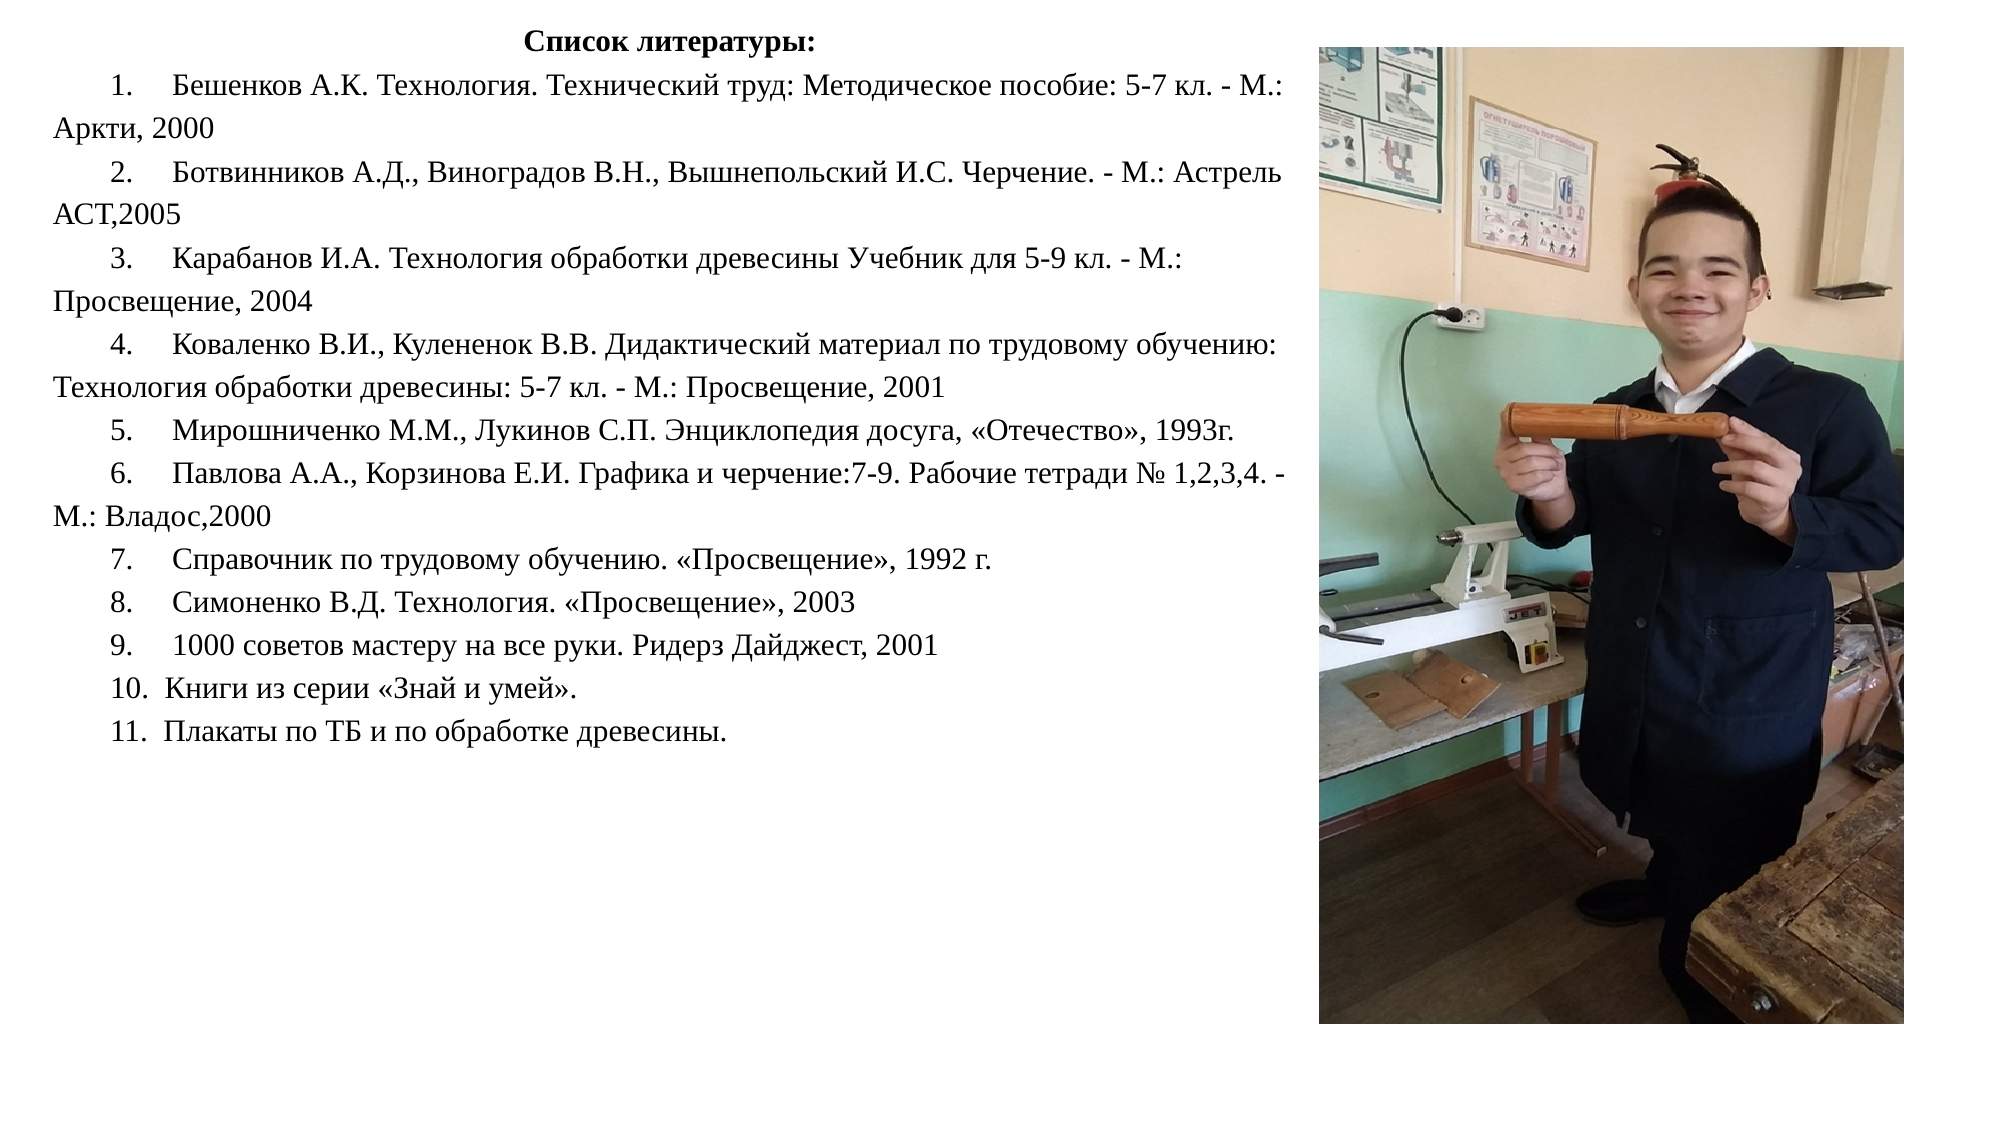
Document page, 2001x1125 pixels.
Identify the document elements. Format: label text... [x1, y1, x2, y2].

text_box Список литературы: 1. Бешенков А.К. Технология. Технический труд: Методическое пособие: 5-7 кл. - М.: Аркти, 2000 2. Ботвинников А.Д., Виноградов В.Н., Вышнепольский И.С. Черчение. - М.: Астрель АСТ,2005 3. Карабанов И.А. Технология обработки древесины Учебник для 5-9 кл. - М.: Просвещение, 2004 4. Коваленко В.И., Кулененок В.В. Дидактический материал по трудовому обучению: Технология обработки древесины: 5-7 кл. - М.: Просвещение, 2001 5. Мирошниченко М.М., Лукинов С.П. Энциклопедия досуга, «Отечество», 1993г. 6. Павлова А.А., Корзинова Е.И. Графика и черчение:7-9. Рабочие тетради № 1,2,3,4. - М.: Владос,2000 7. Справочник по трудовому обучению. «Просвещение», 1992 г. 8. Симоненко В.Д. Технология. «Просвещение», 2003 9. 1000 советов мастеру на все руки. Ридерз Дайджест, 2001 10. Книги из серии «Знай и умей». 11. Плакаты по ТБ и по обработке древесины. [0, 0, 1319, 756]
picture [1318, 47, 1904, 1025]
